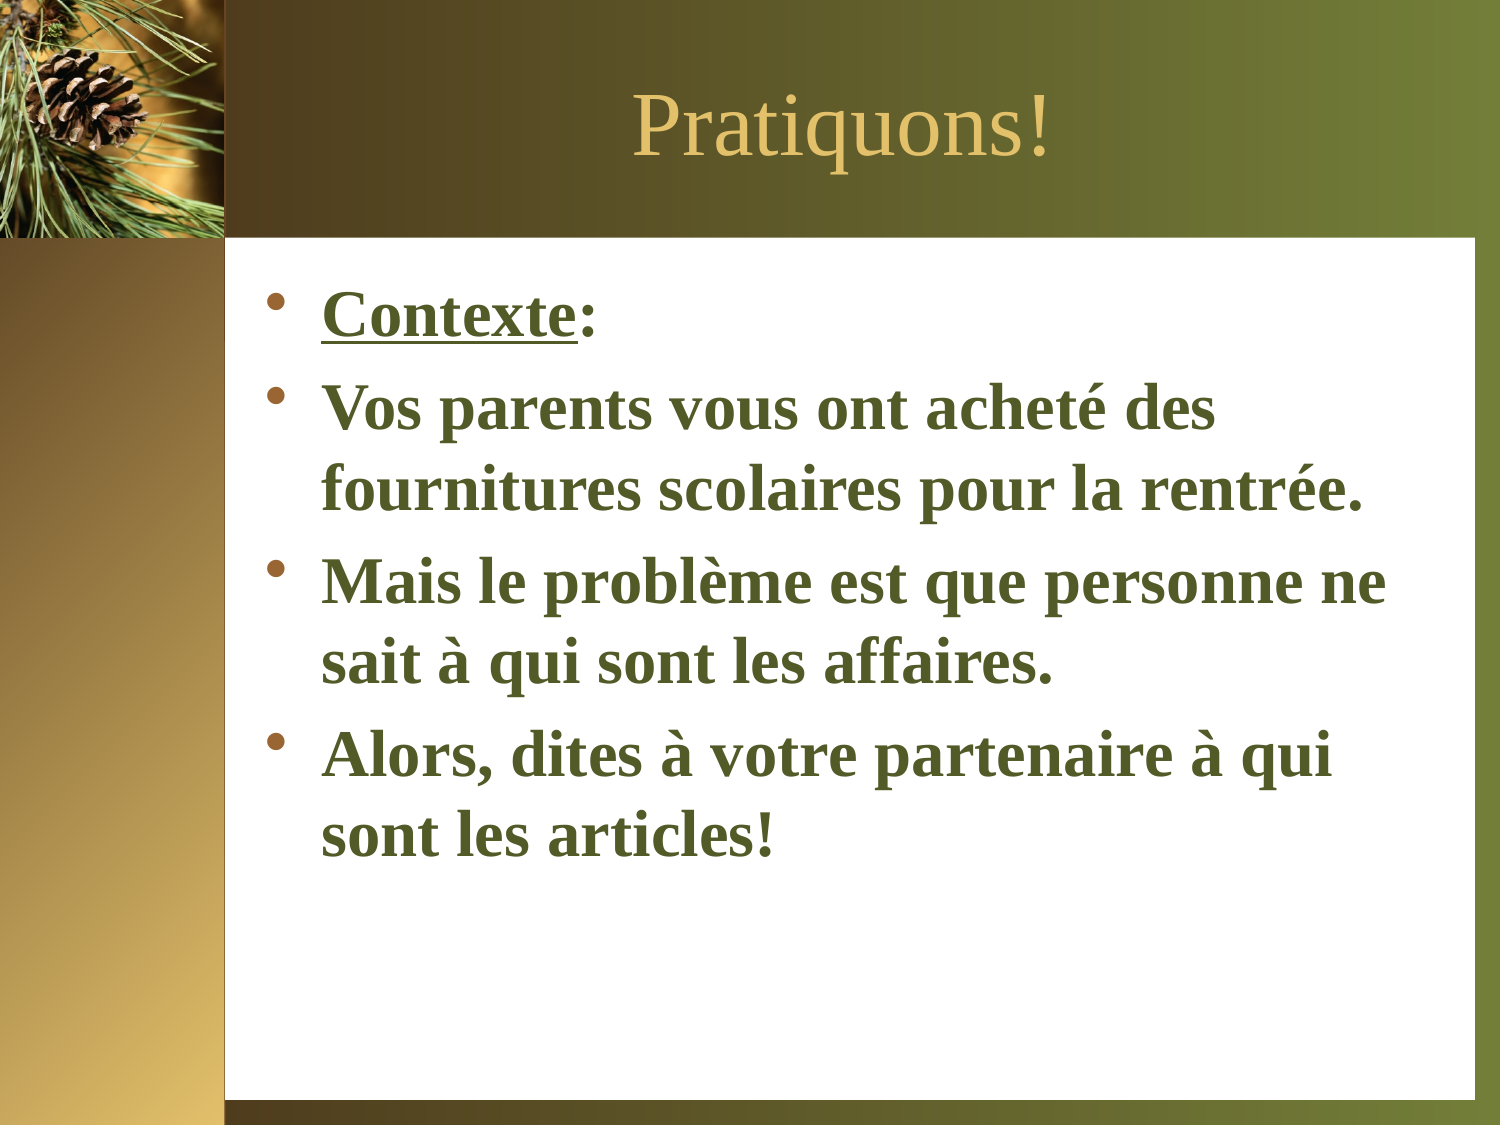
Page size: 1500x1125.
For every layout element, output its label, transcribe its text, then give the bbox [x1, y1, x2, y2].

title Pratiquons! [249, 24, 1438, 213]
picture [0, 0, 224, 238]
list Contexte: Vos parents vous ont acheté des fournitures scolaires pour la rentrée. Mais le problème est que personne ne sait à qui sont les affaires. Alors, dites à votre partenaire à qui sont les articles! [249, 262, 1438, 1088]
